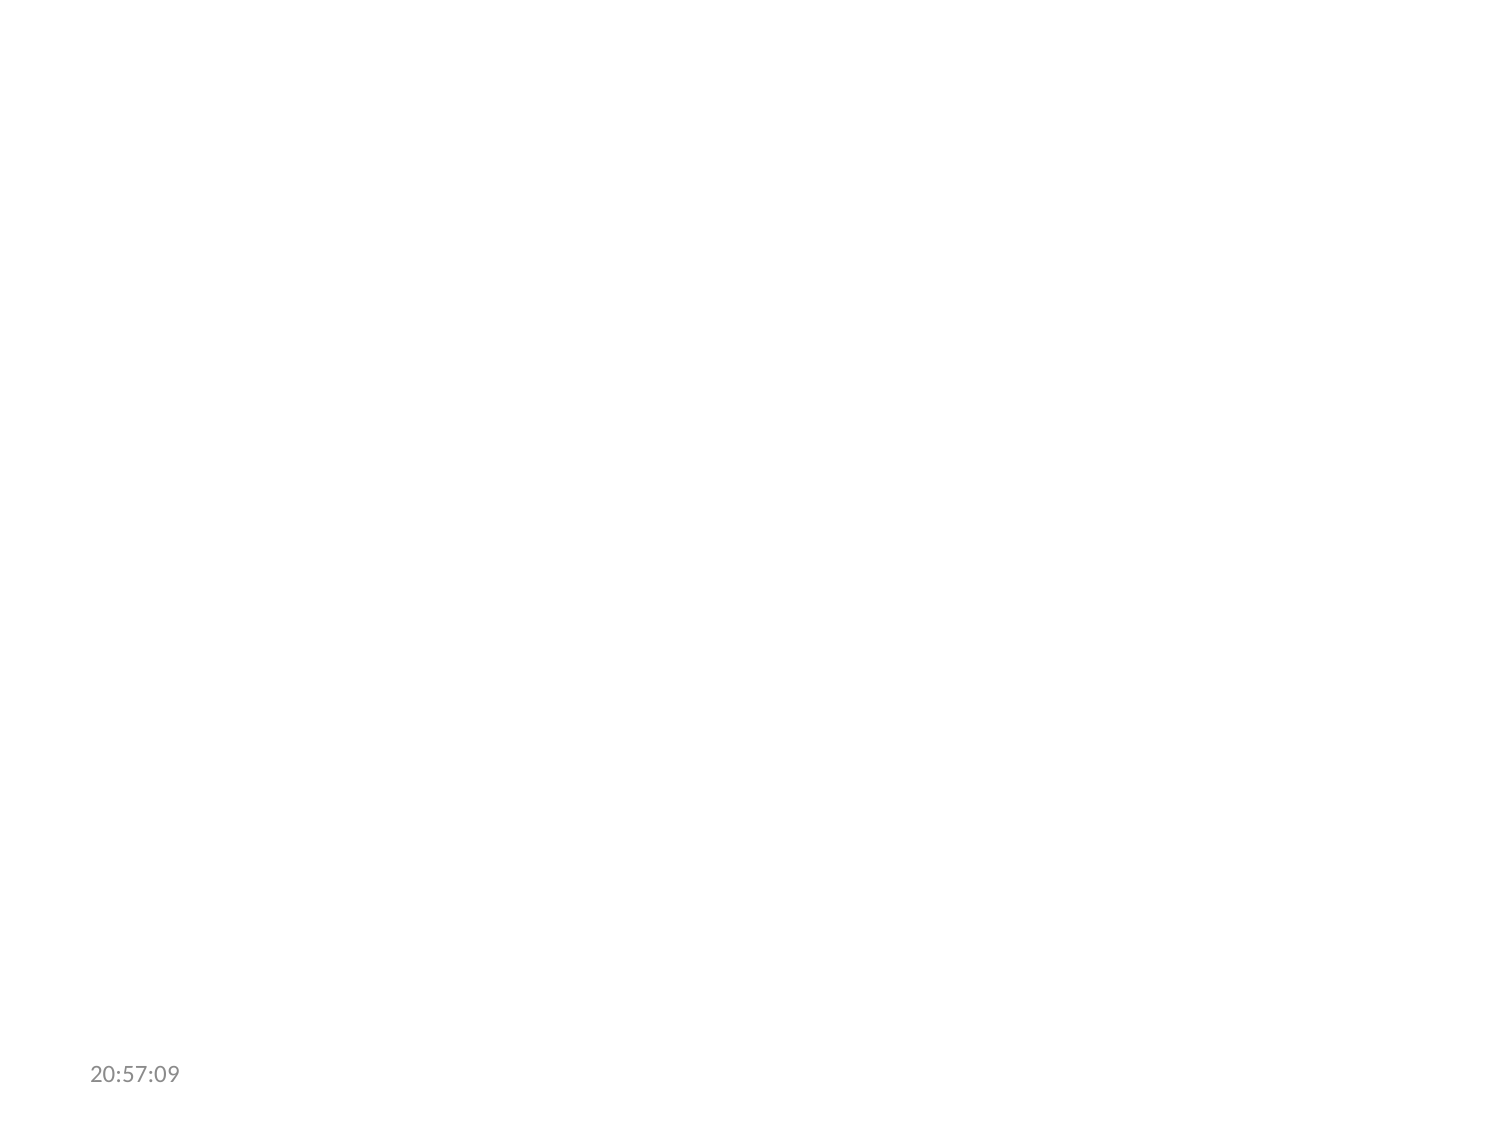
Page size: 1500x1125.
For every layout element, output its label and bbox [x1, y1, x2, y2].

slide_number [75, 1042, 425, 1103]
